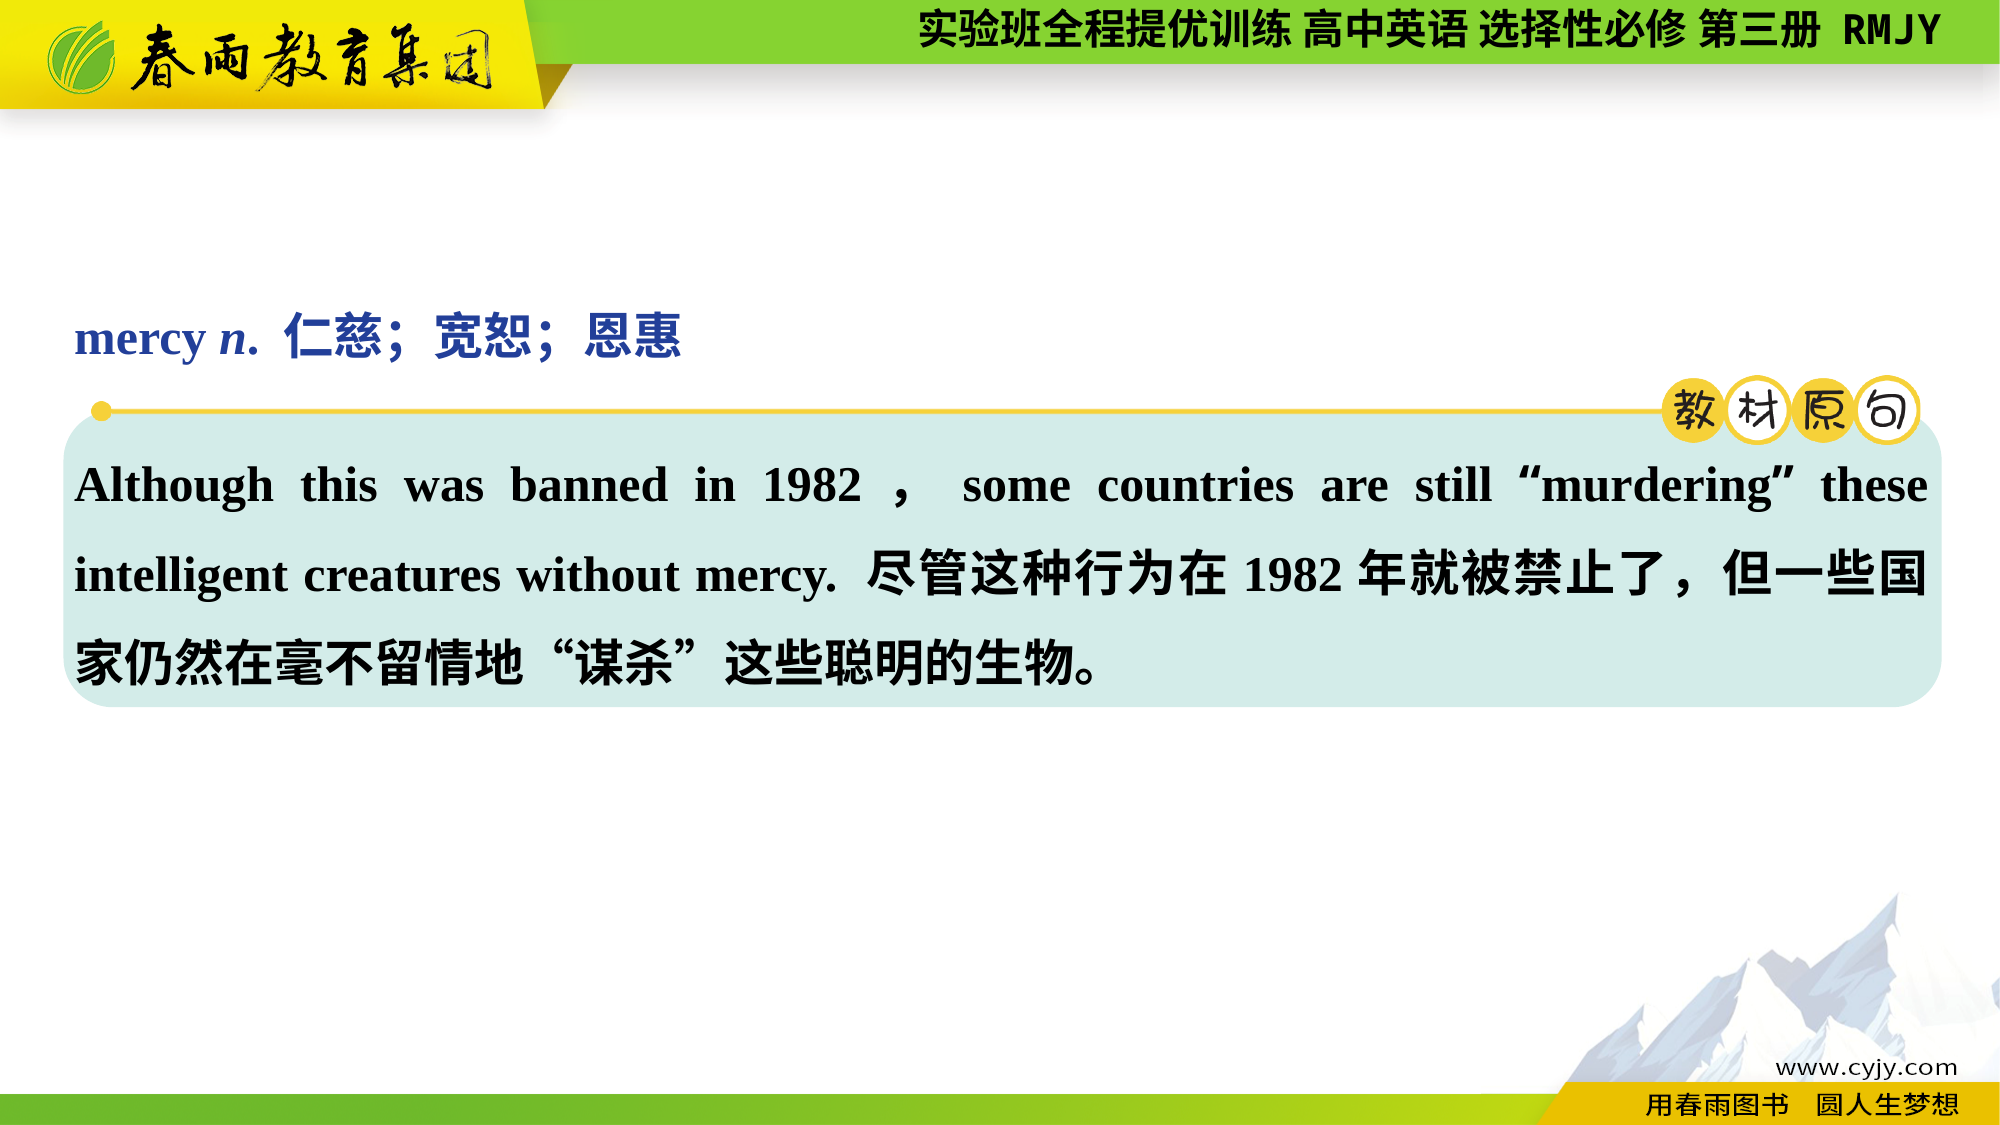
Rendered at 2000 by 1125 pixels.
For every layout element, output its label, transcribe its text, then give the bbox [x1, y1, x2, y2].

text_box [87, 700, 1918, 708]
picture [0, 0, 2000, 1125]
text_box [90, 375, 1921, 474]
list mercy n. 仁慈；宽恕；恩惠 [59, 267, 1944, 362]
text_box Although this was banned in 1982，some countries are still “murdering” these intelligent creatures without mercy. 尽管这种行为在1982年就被禁止了，但一些国家仍然在毫不留情地“谋杀”这些聪明的生物。 [59, 414, 1944, 700]
